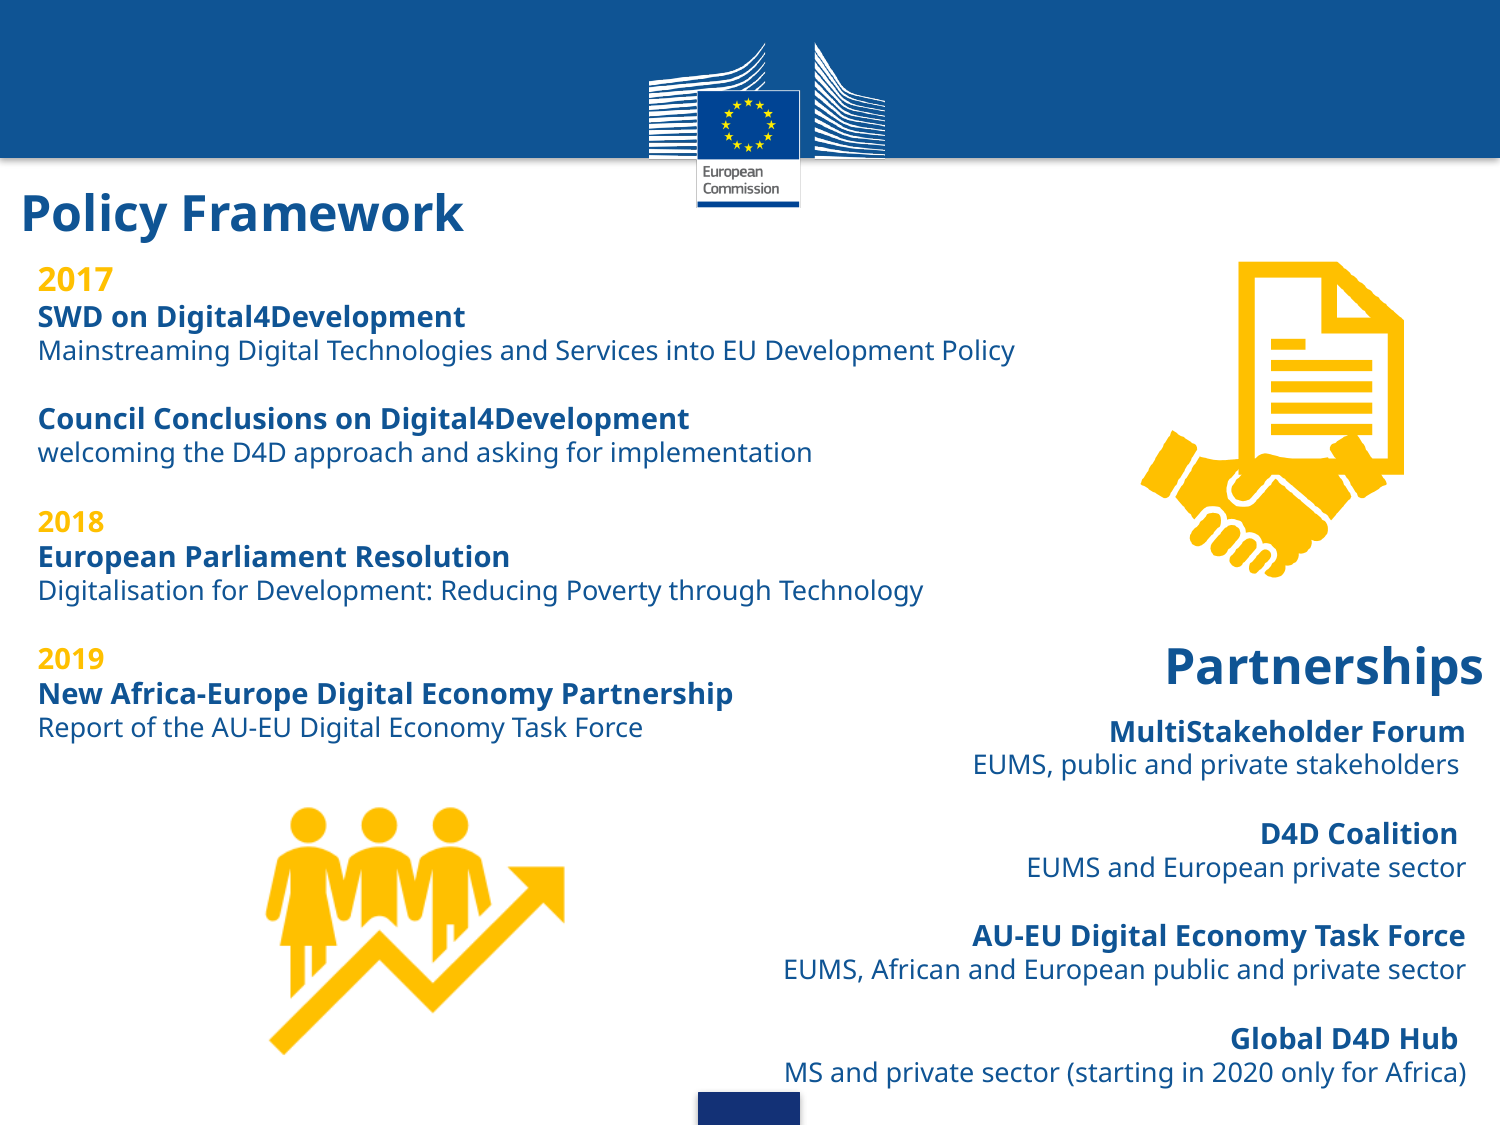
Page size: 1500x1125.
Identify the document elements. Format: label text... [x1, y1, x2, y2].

text_box MultiStakeholder Forum EUMS, public and private stakeholders D4D Coalition EUMS and European private sector AU-EU Digital Economy Task Force EUMS, African and European public and private sector Global D4D Hub MS and private sector (starting in 2020 only for Africa) [684, 705, 1482, 1125]
picture [649, 42, 885, 173]
text_box Partnerships [1110, 603, 1500, 727]
text_box 2017 SWD on Digital4Development Mainstreaming Digital Technologies and Services into EU Development Policy Council Conclusions on Digital4Development welcoming the D4D approach and asking for implementation 2018 European Parliament Resolution Digitalisation for Development: Reducing Poverty through Technology 2019 New Africa-Europe Digital Economy Partnership Report of the AU-EU Digital Economy Task Force [23, 328, 1110, 751]
picture [206, 755, 597, 1094]
text_box Policy Framework [0, 173, 1297, 328]
picture [1127, 227, 1430, 598]
